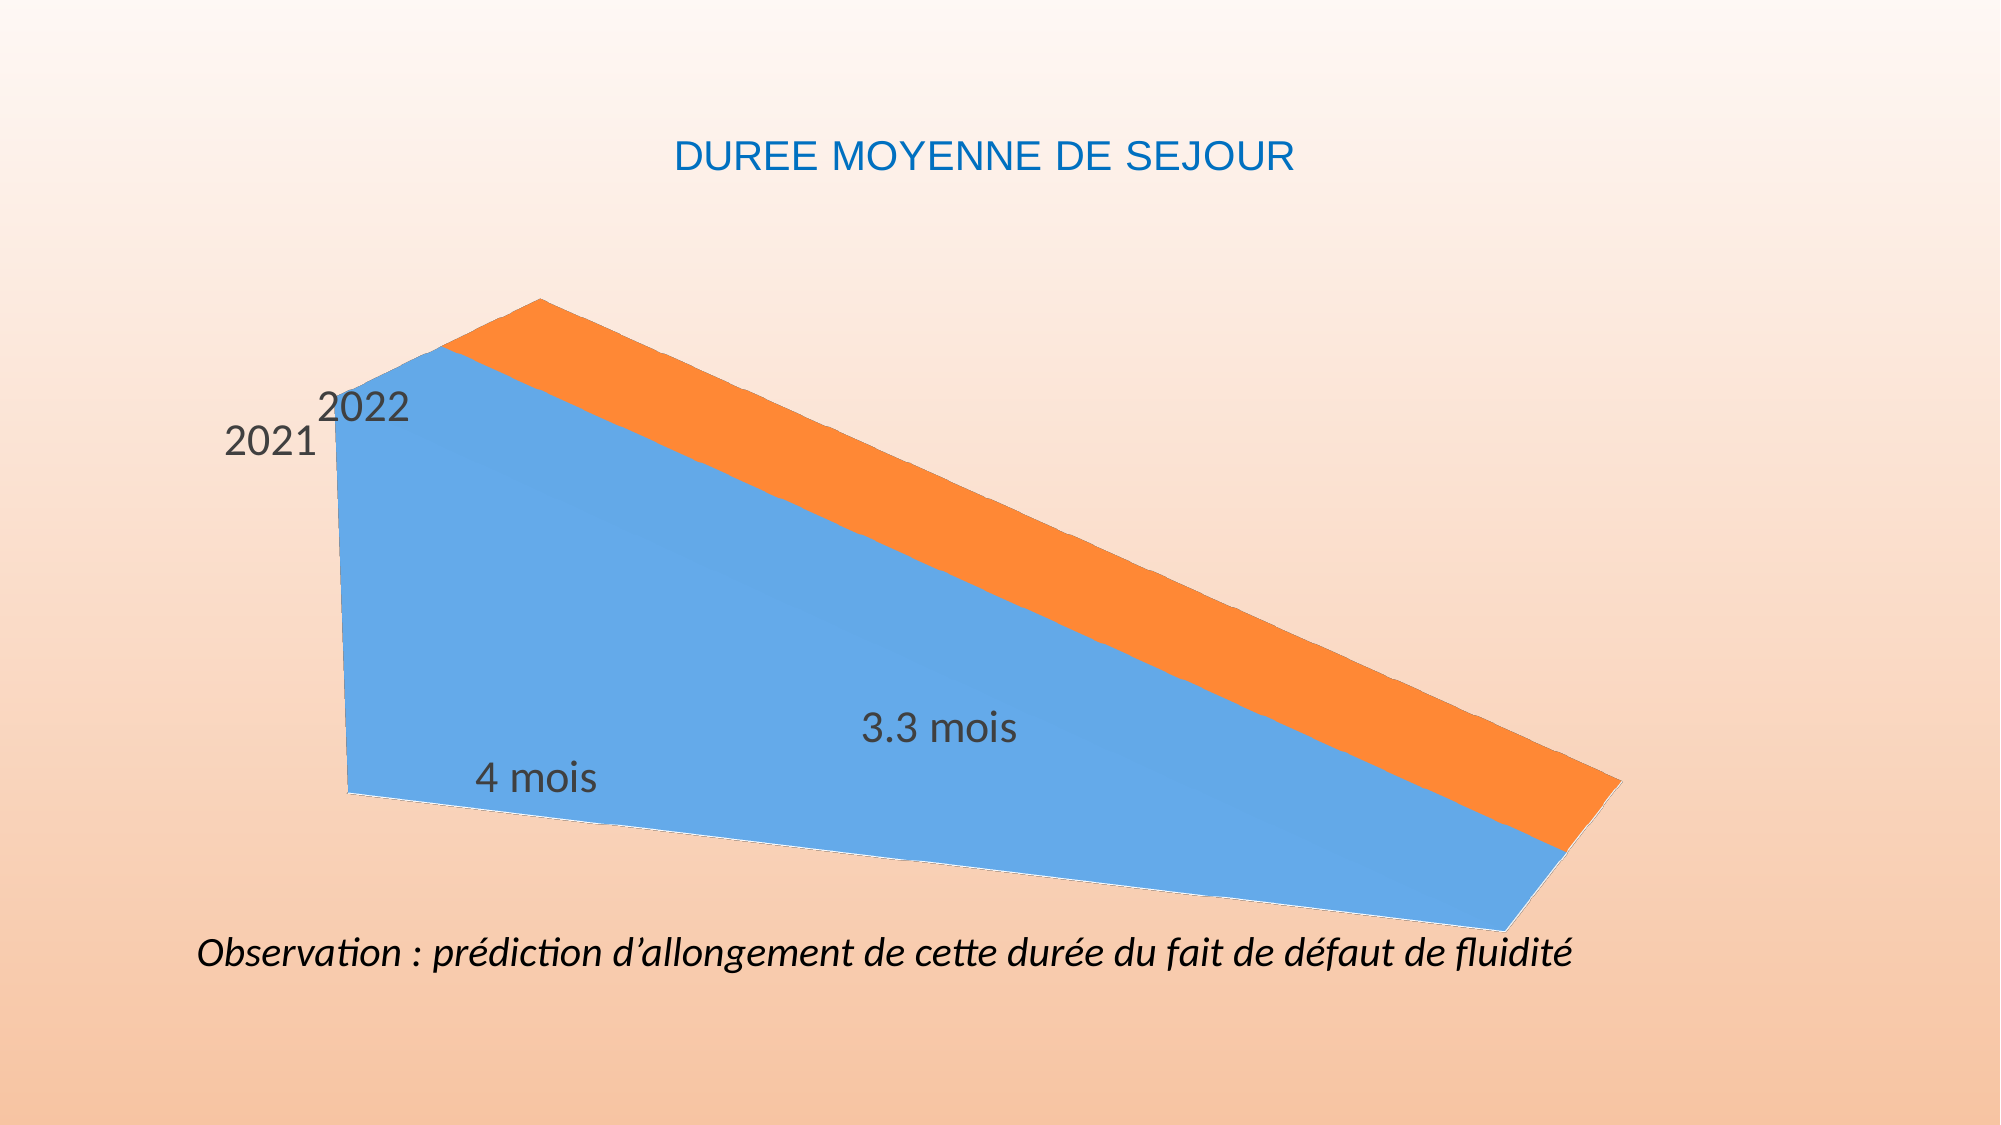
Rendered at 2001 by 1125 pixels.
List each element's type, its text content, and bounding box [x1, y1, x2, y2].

text_box Observation : prédiction d’allongement de cette durée du fait de défaut de fluidité [181, 917, 1788, 982]
chart [216, 95, 1753, 950]
